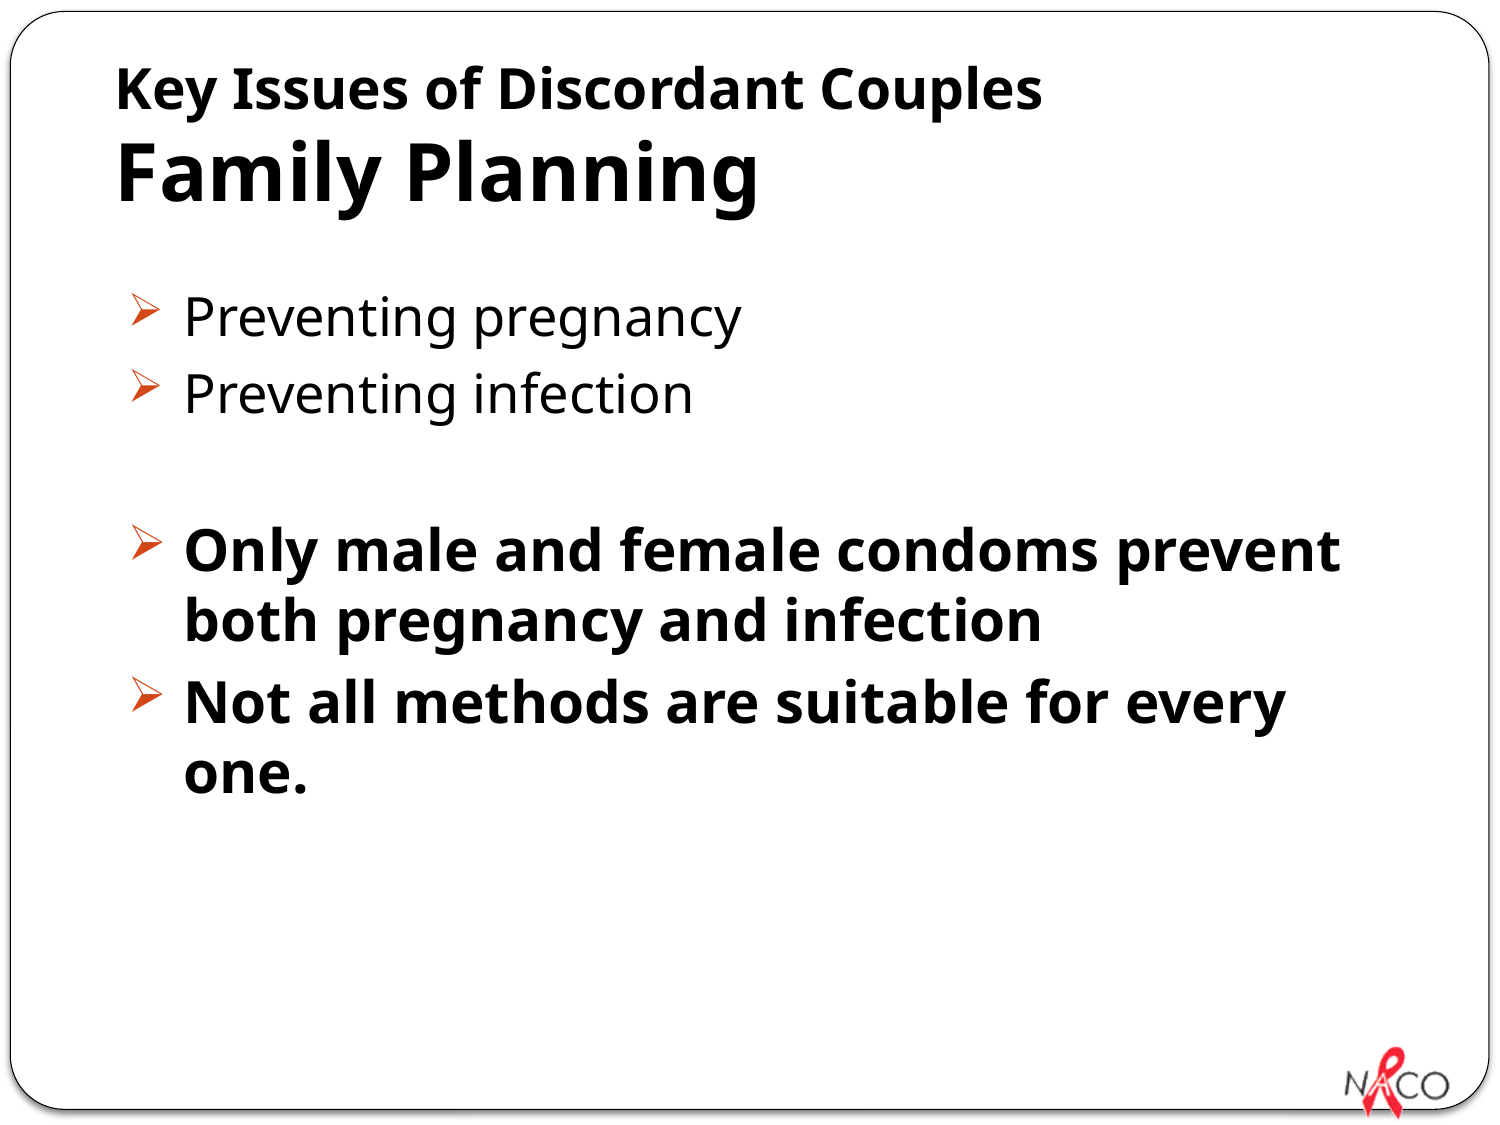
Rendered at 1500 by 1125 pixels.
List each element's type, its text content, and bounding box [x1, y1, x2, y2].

list Preventing pregnancy Preventing infection Only male and female condoms prevent both pregnancy and infection Not all methods are suitable for every one. [112, 274, 1426, 988]
title Key Issues of Discordant Couples Family Planning [99, 44, 1426, 233]
picture [1337, 1042, 1455, 1125]
